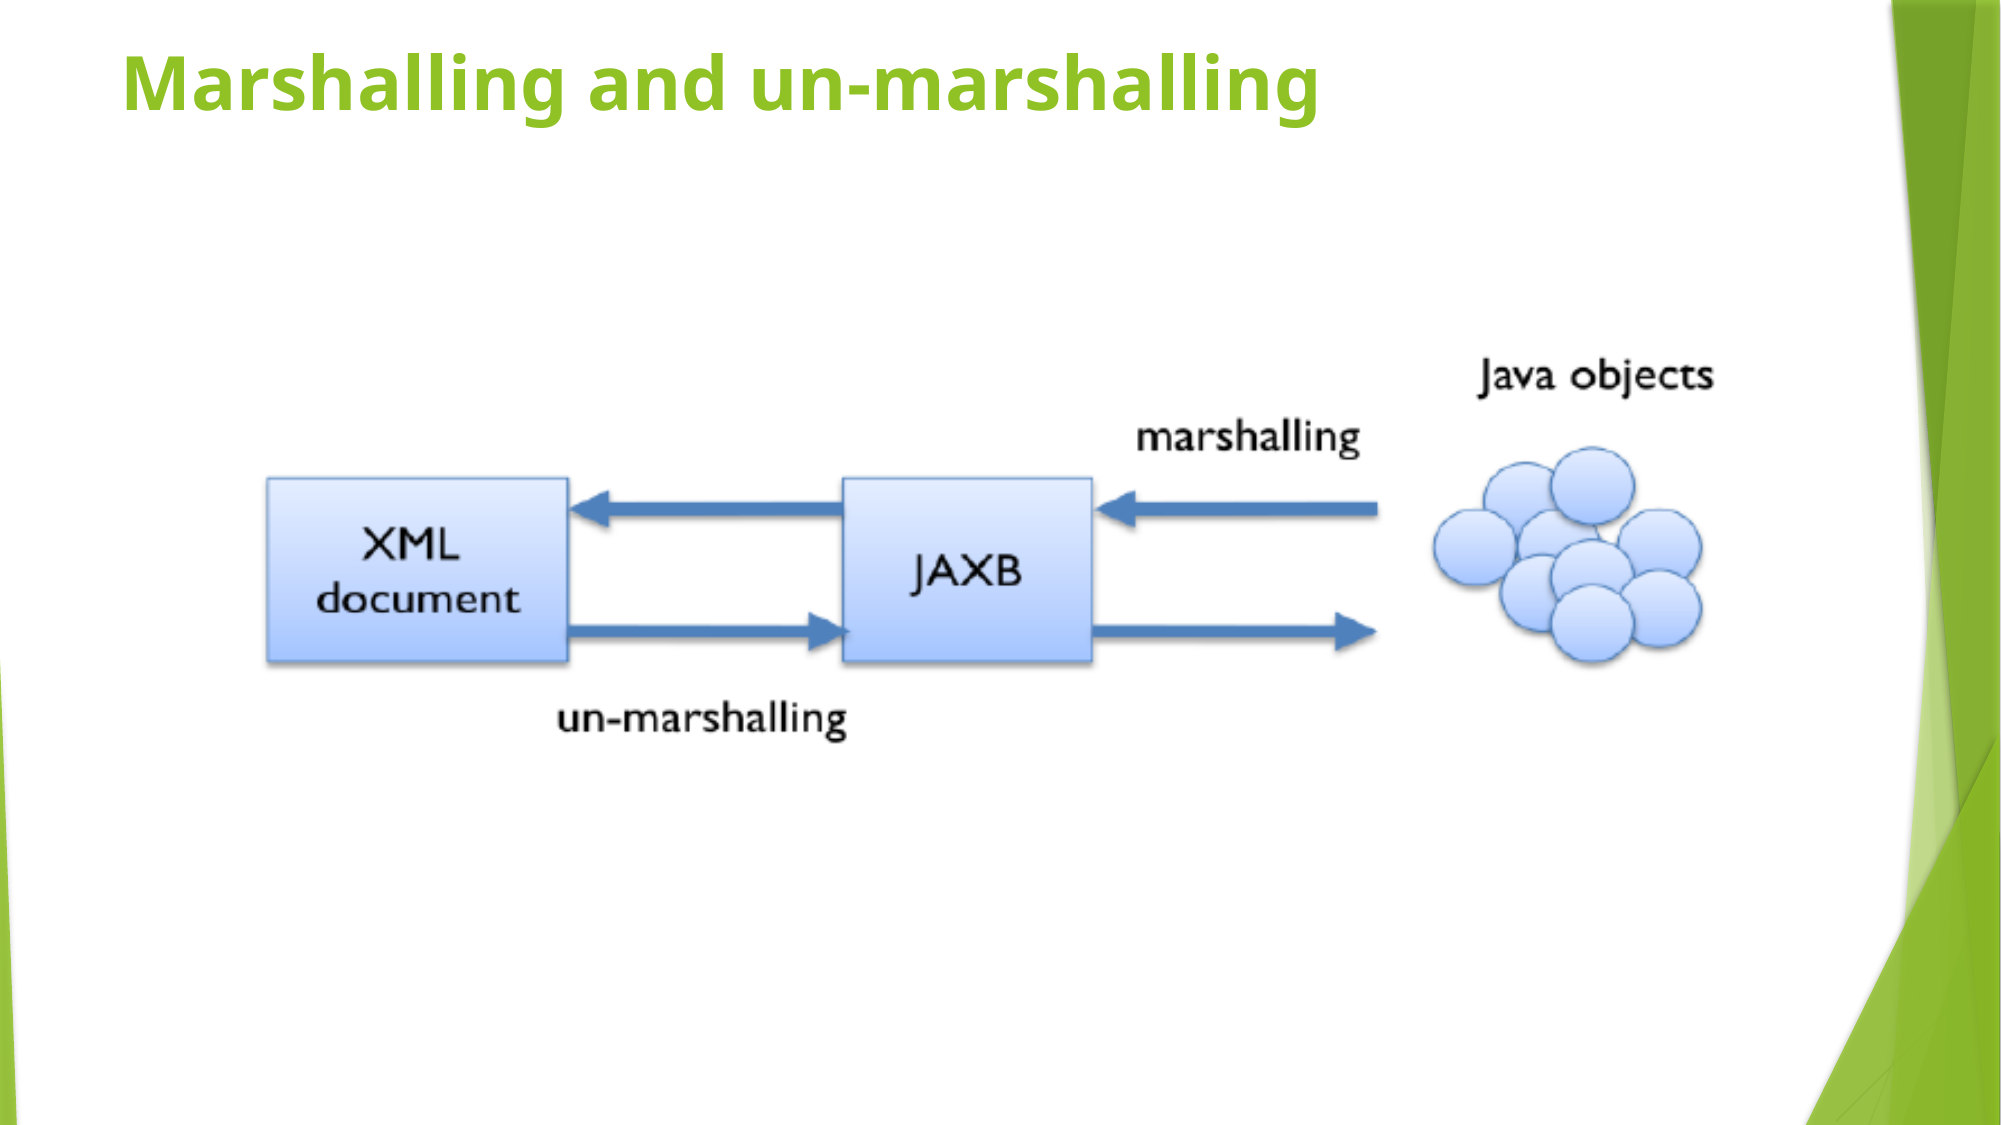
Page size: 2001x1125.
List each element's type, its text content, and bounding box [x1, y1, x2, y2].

picture [178, 332, 1775, 766]
title Marshalling and un-marshalling [105, 27, 1871, 137]
